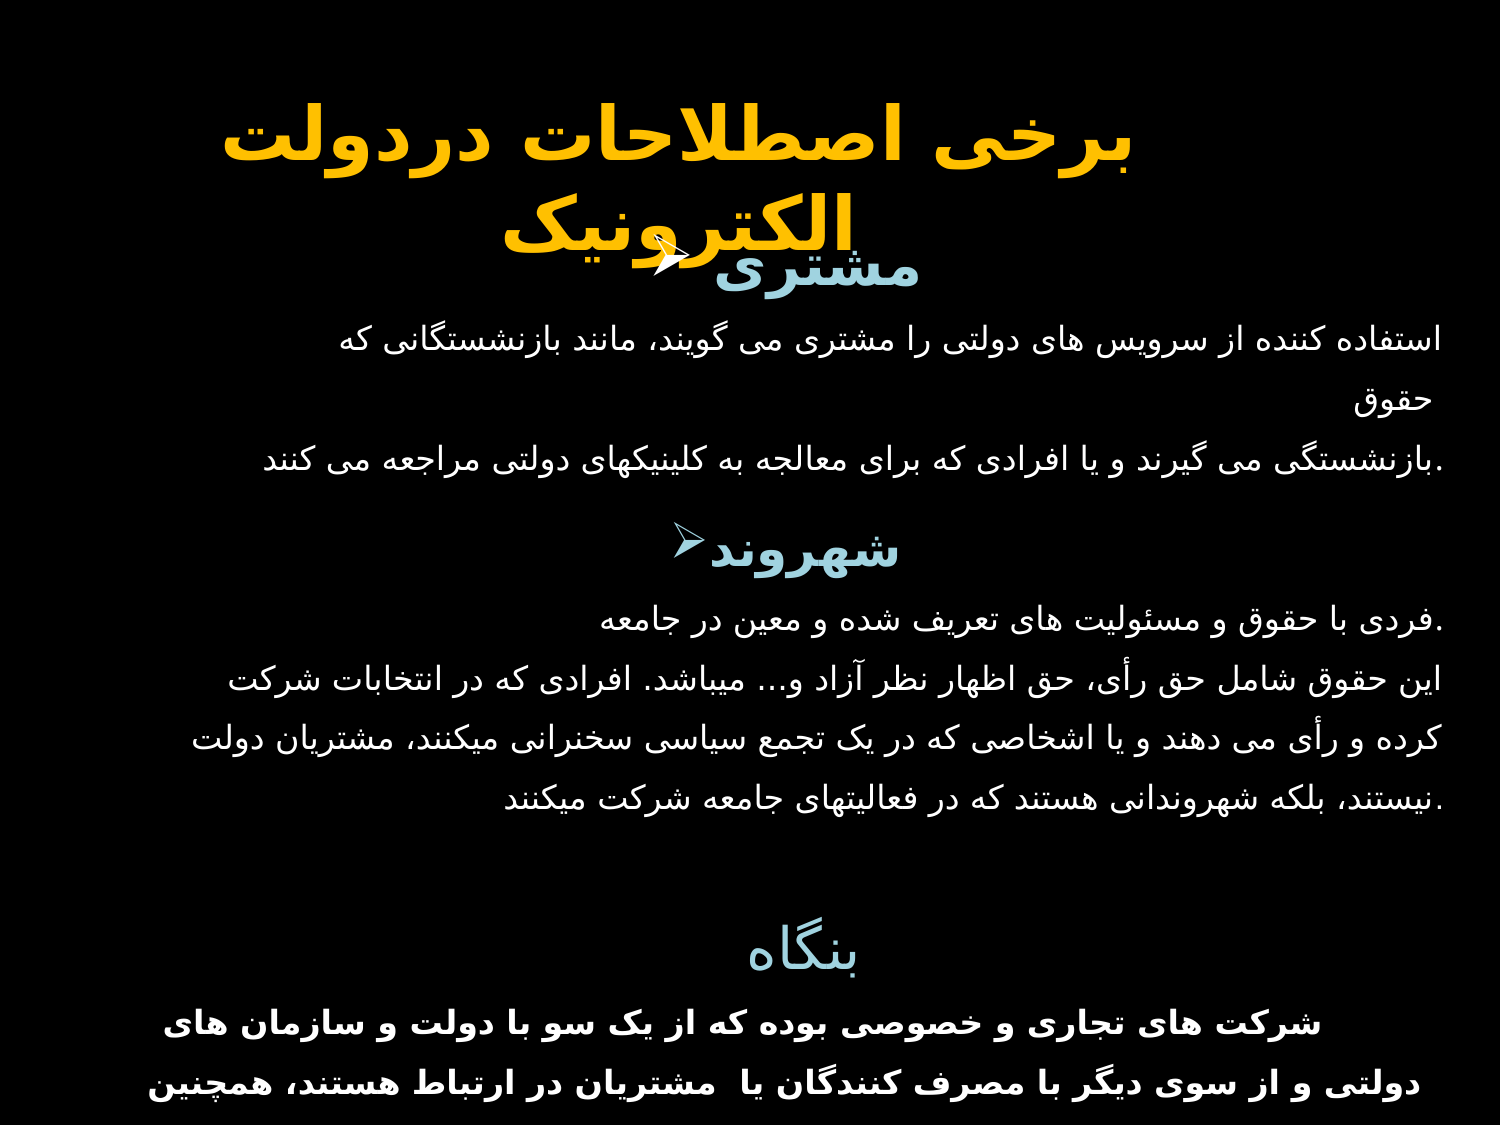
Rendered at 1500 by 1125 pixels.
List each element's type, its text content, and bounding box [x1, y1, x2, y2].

text_box مشتری استفاده کننده از سرویس های دولتی را مشتری می گویند، مانند بازنشستگانی که حقوق بازنشستگی می گیرند و یا افرادی که برای معالجه به کلینیکهای دولتی مراجعه می کنند. شهروند فردی با حقوق و مسئولیت های تعریف شده و معین در جامعه. این حقوق شامل حق رأی، حق اظهار نظر آزاد و... میباشد. افرادی که در انتخابات شرکت کرده و رأی می دهند و یا اشخاصی که در یک تجمع سیاسی سخنرانی میکنند، مشتریان دولت نیستند، بلکه شهروندانی هستند که در فعالیتهای جامعه شرکت میکنند. بنگاه شرکت های تجاری و خصوصی بوده که از یک سو با دولت و سازمان های دولتی و از سوی دیگر با مصرف کنندگان یا مشتریان در ارتباط هستند، همچنین برخی شرکت ها به عنوان پیمانکار با دولت در تعامل هستند. [112, 219, 1459, 1125]
text_box برخی اصطلاحات دردولت الکترونیک [199, 78, 1159, 219]
